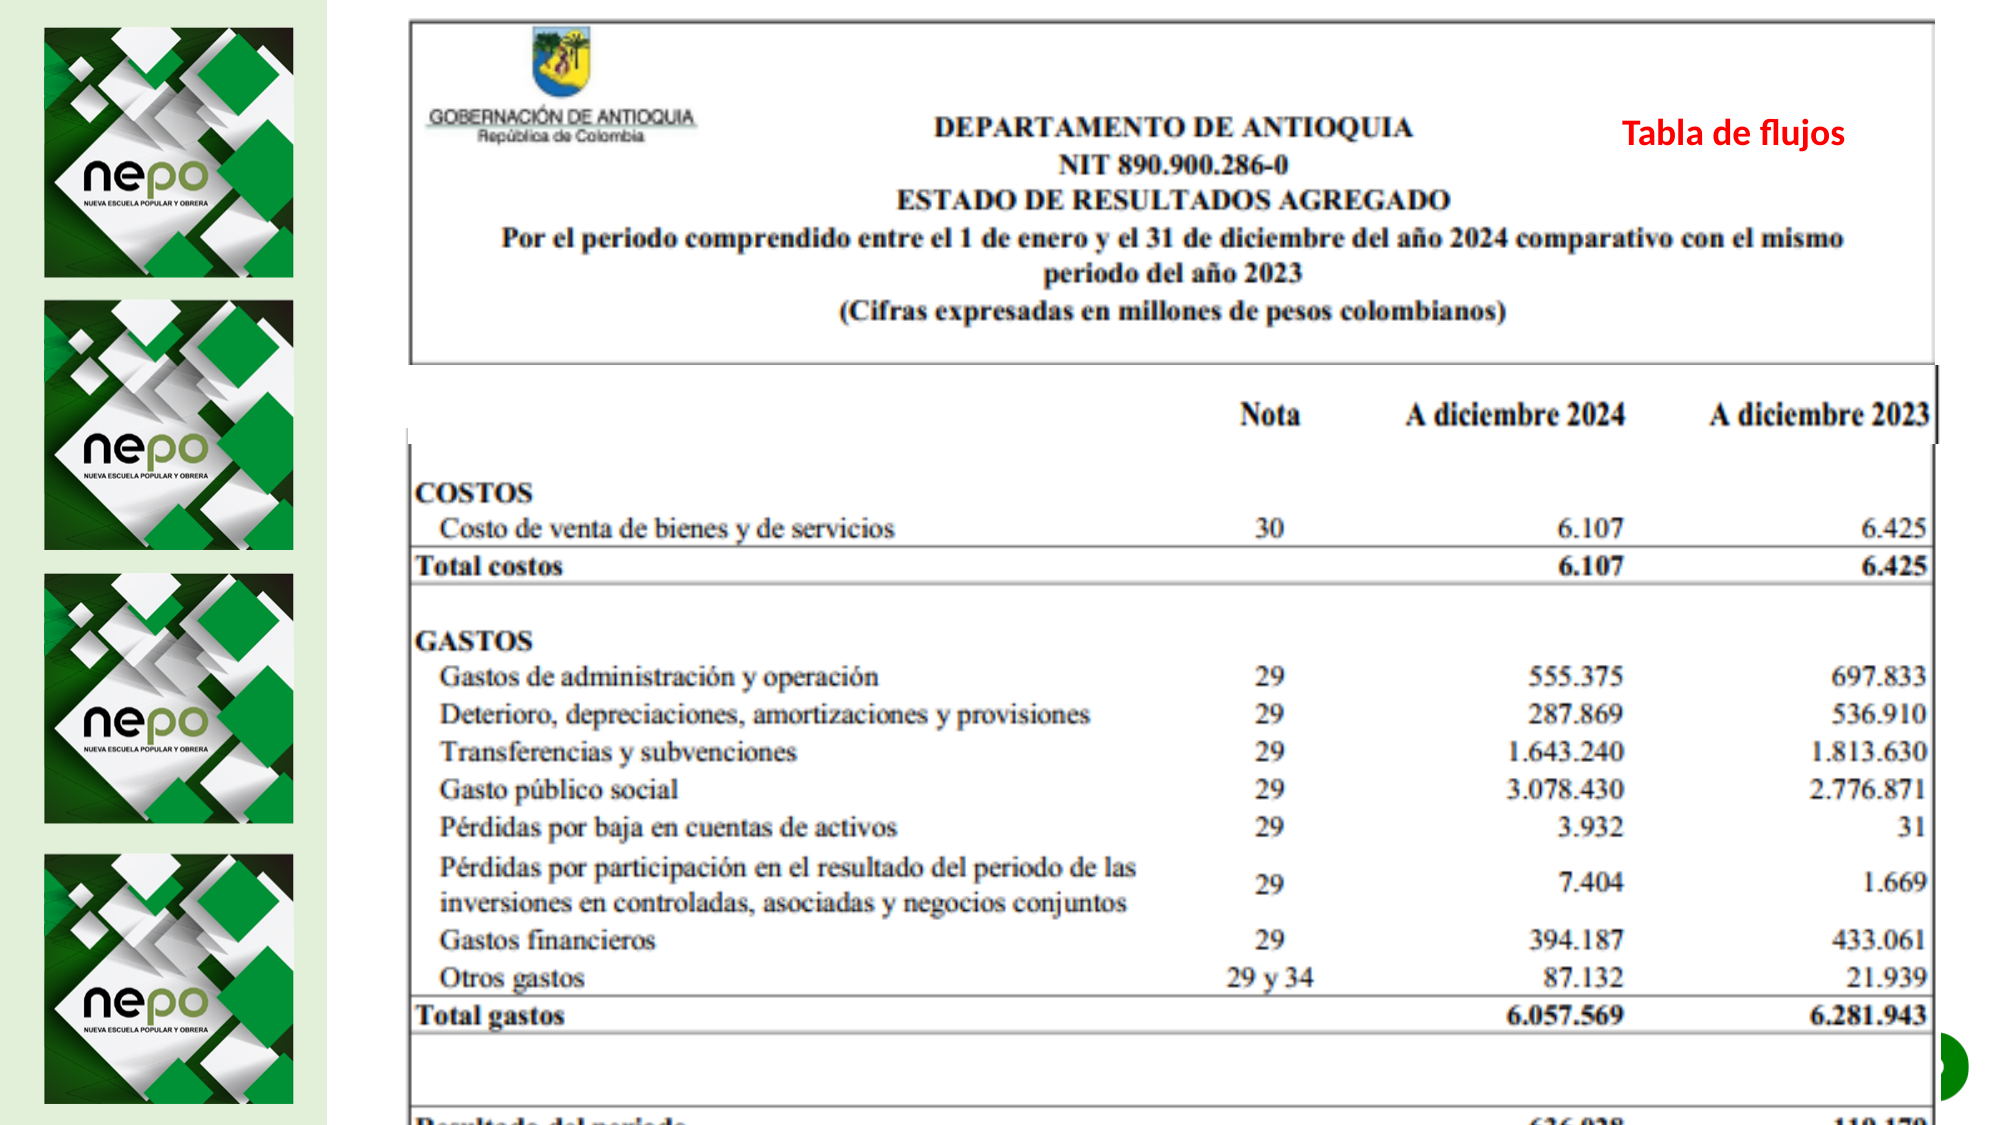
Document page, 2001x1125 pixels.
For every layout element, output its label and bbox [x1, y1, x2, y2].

picture [0, 0, 327, 1125]
list [408, 17, 1935, 365]
picture [402, 365, 1969, 1125]
